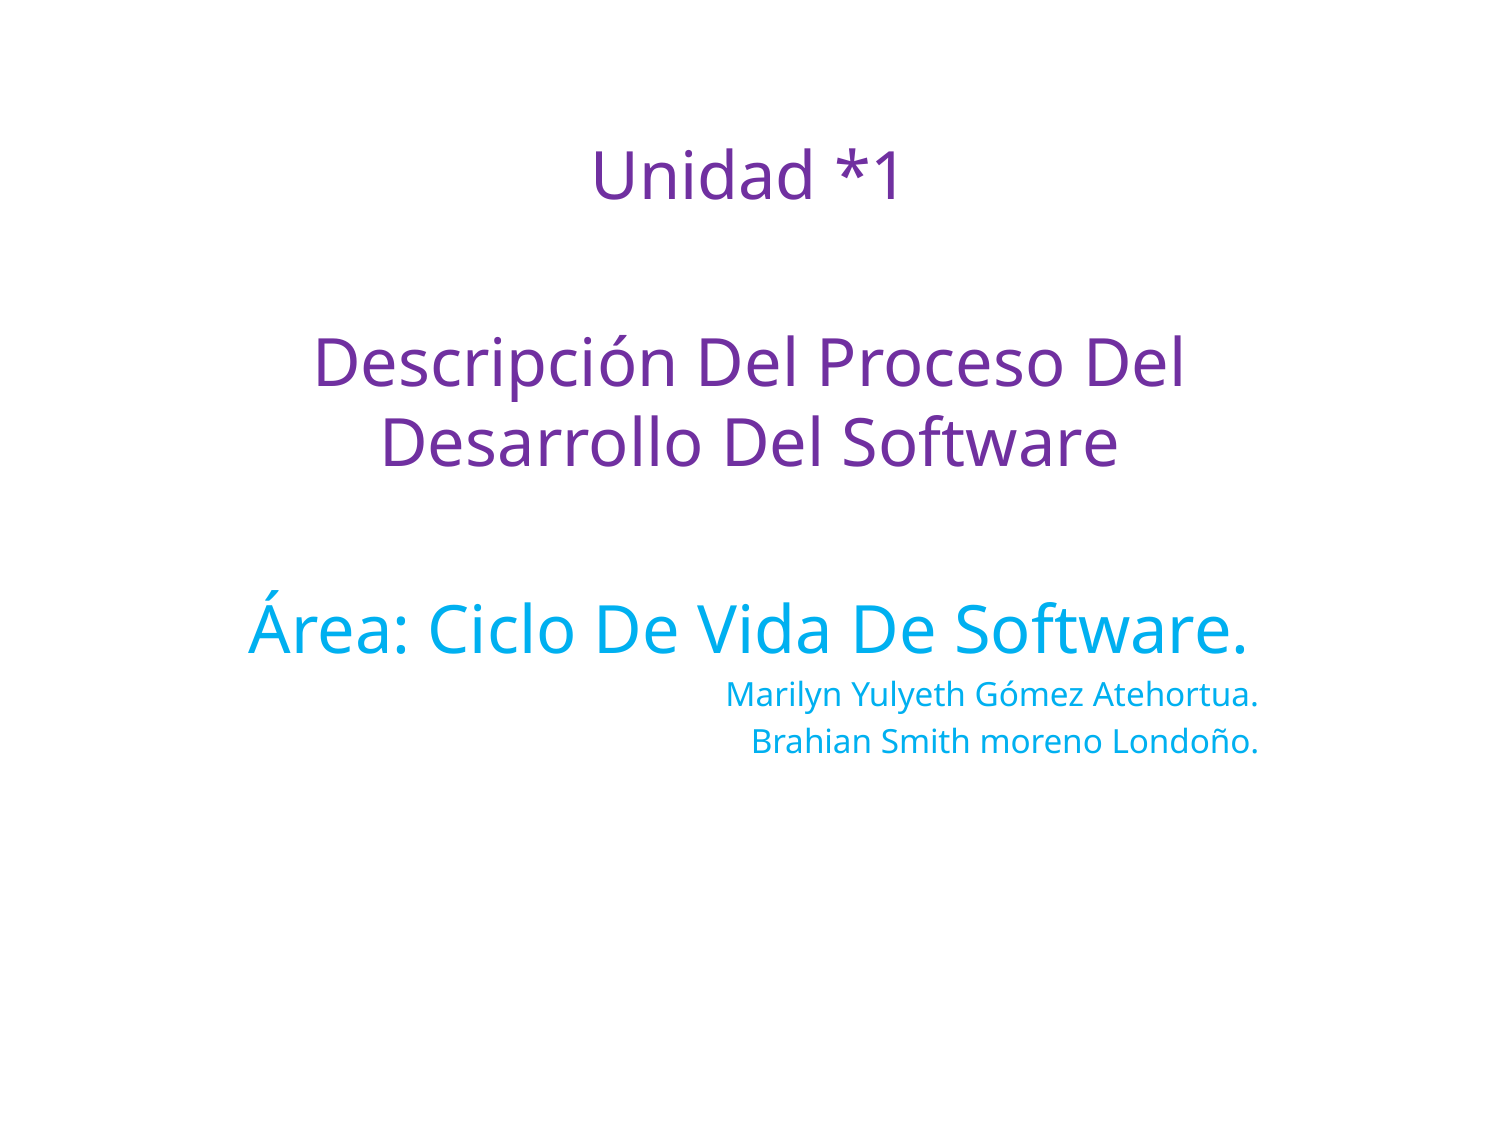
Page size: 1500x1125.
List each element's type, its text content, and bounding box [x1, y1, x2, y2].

subtitle Unidad *1 Descripción Del Proceso Del Desarrollo Del Software Área: Ciclo De Vida De Software. Marilyn Yulyeth Gómez Atehortua. Brahian Smith moreno Londoño. [225, 125, 1275, 925]
